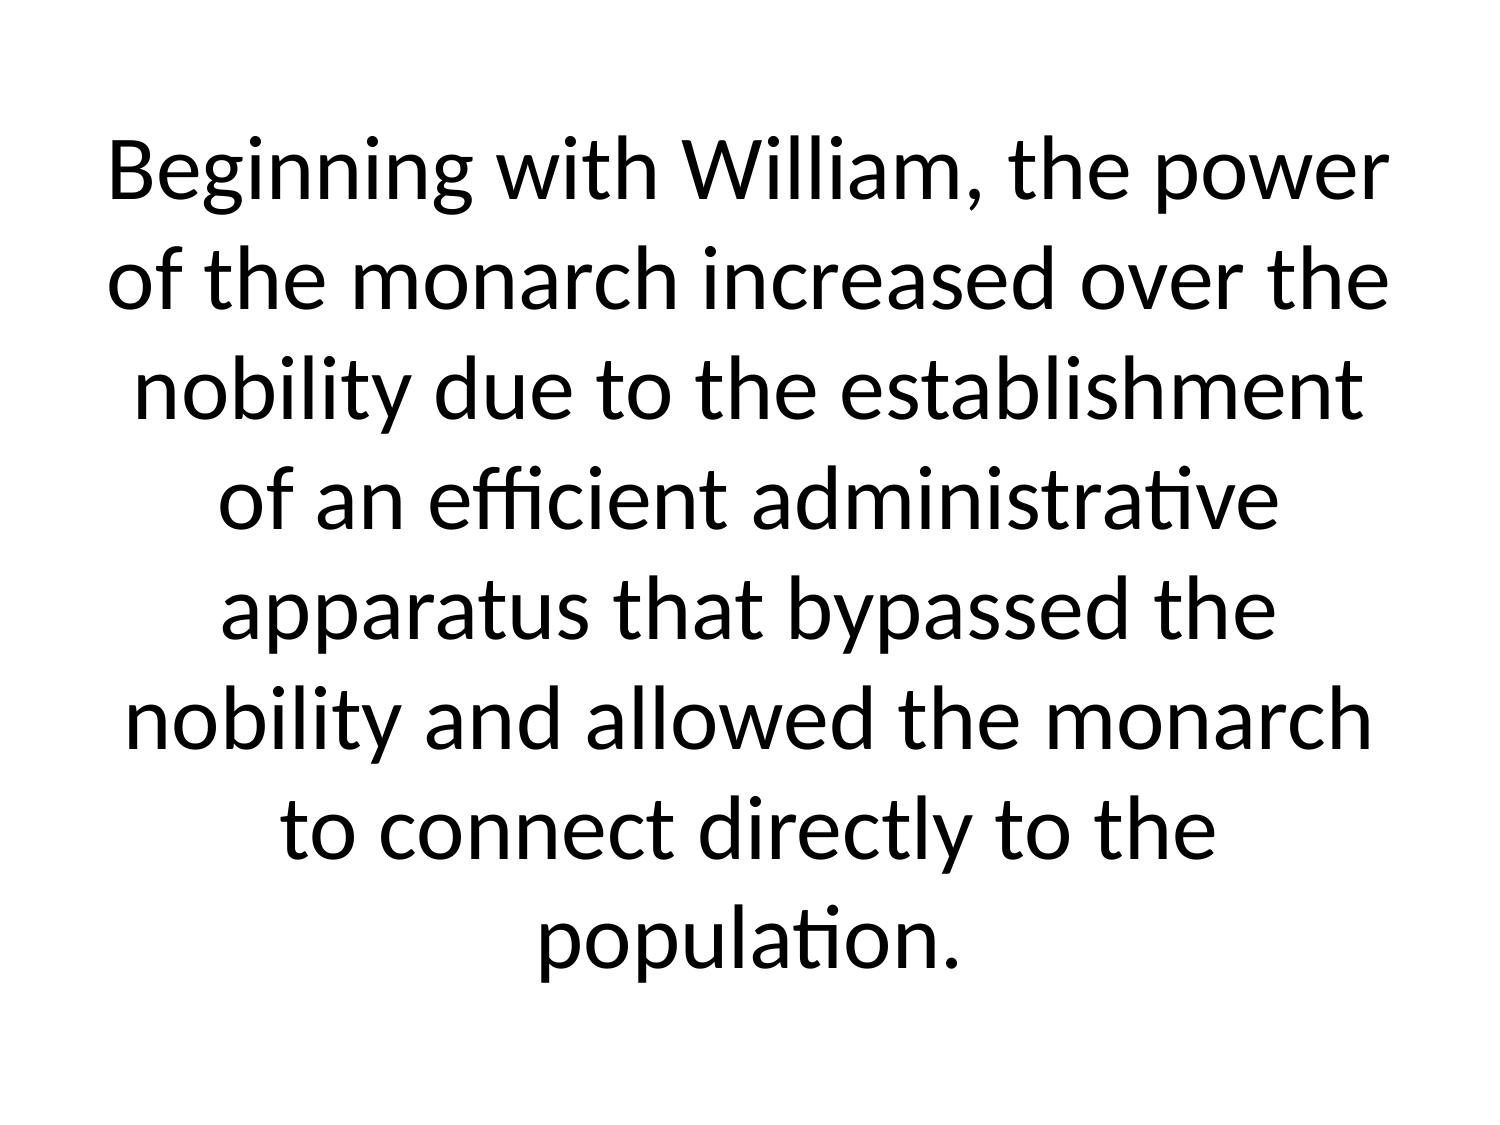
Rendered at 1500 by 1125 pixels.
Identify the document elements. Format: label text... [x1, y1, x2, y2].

title Beginning with William, the power of the monarch increased over the nobility due to the establishment of an efficient administrative apparatus that bypassed the nobility and allowed the monarch to connect directly to the population. [74, 44, 1426, 1051]
